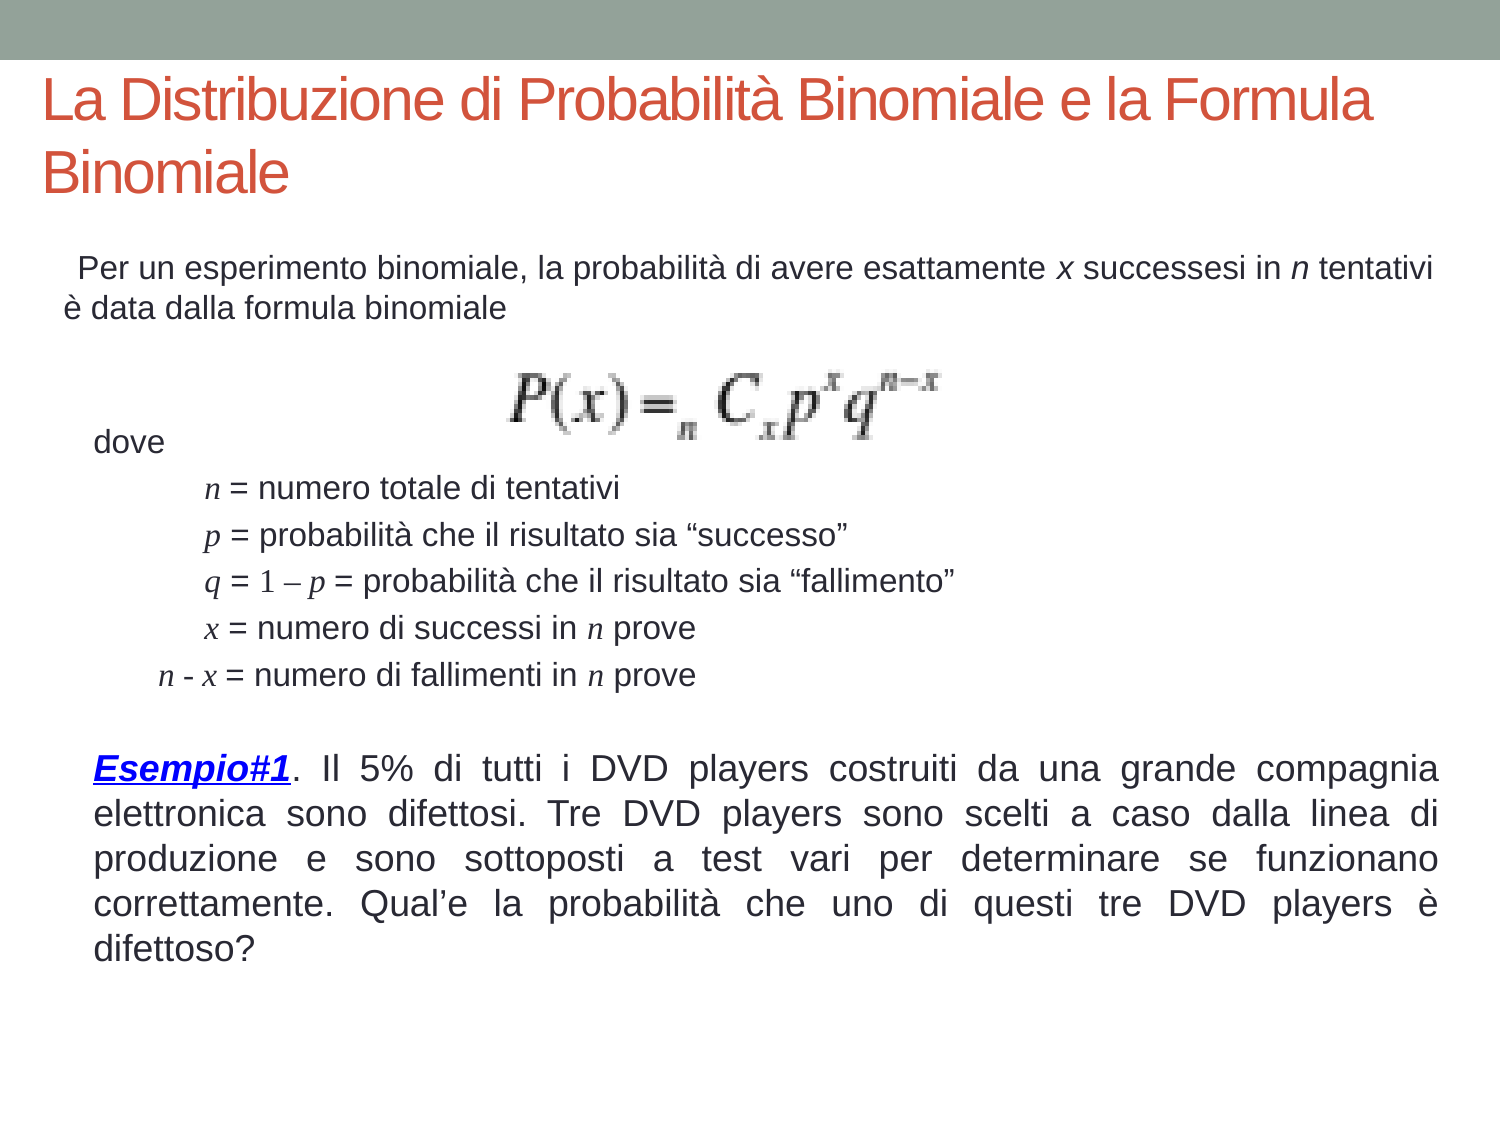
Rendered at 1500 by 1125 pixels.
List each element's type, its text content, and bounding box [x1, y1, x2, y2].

title La Distribuzione di Probabilità Binomiale e la Formula Binomiale [26, 51, 1479, 214]
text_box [498, 347, 947, 450]
text_box Per un esperimento binomiale, la probabilità di avere esattamente x successesi in n tentativi è data dalla formula binomiale dove n = numero totale di tentativi p = probabilità che il risultato sia “successo” q = 1 – p = probabilità che il risultato sia “fallimento” x = numero di successi in n prove n - x = numero di fallimenti in n prove Esempio#1. Il 5% di tutti i DVD players costruiti da una grande compagnia elettronica sono difettosi. Tre DVD players sono scelti a caso dalla linea di produzione e sono sottoposti a test vari per determinare se funzionano correttamente. Qual’e la probabilità che uno di questi tre DVD players è difettoso? [48, 238, 1455, 1010]
